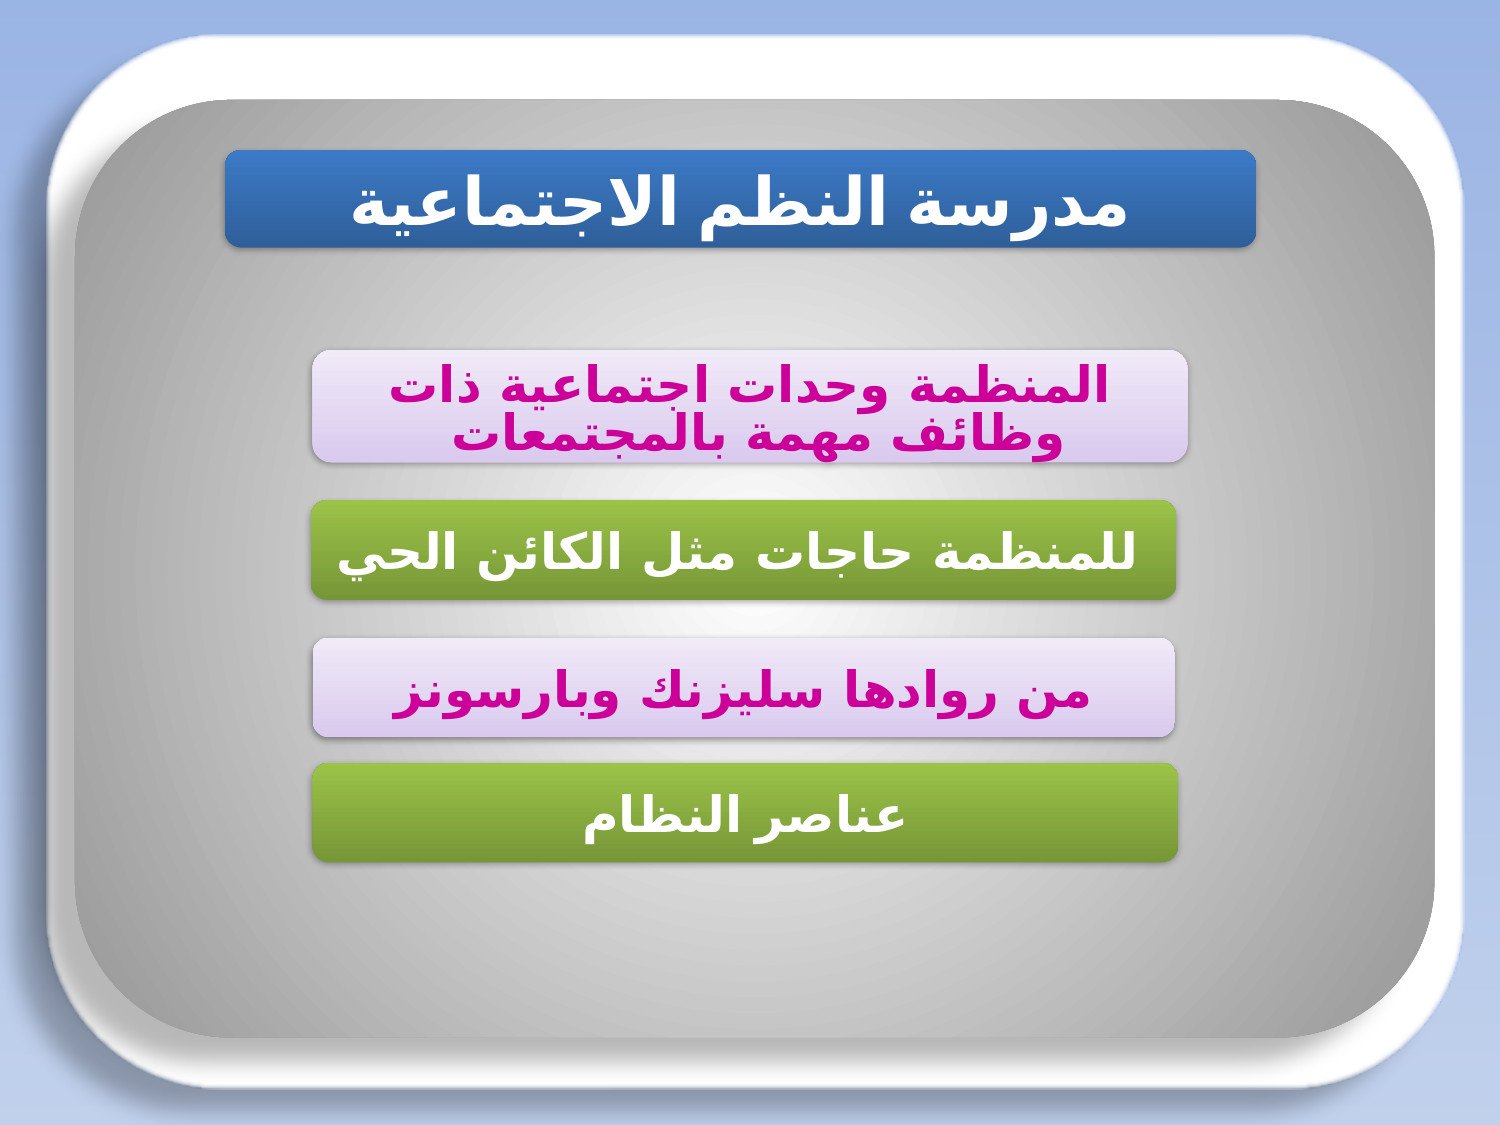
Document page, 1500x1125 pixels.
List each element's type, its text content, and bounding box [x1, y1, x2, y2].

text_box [237, 499, 1238, 649]
text_box [51, 34, 1468, 1089]
text_box مدرسة النظم الاجتماعية [224, 149, 1257, 248]
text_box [262, 537, 1263, 863]
footer اعداد / أ. غادة الرشيد [512, 1042, 988, 1103]
text_box [72, 97, 1437, 1040]
text_box المنظمة وحدات اجتماعية ذات وظائف مهمة بالمجتمعات [311, 349, 1189, 464]
text_box [0, 0, 1500, 1125]
